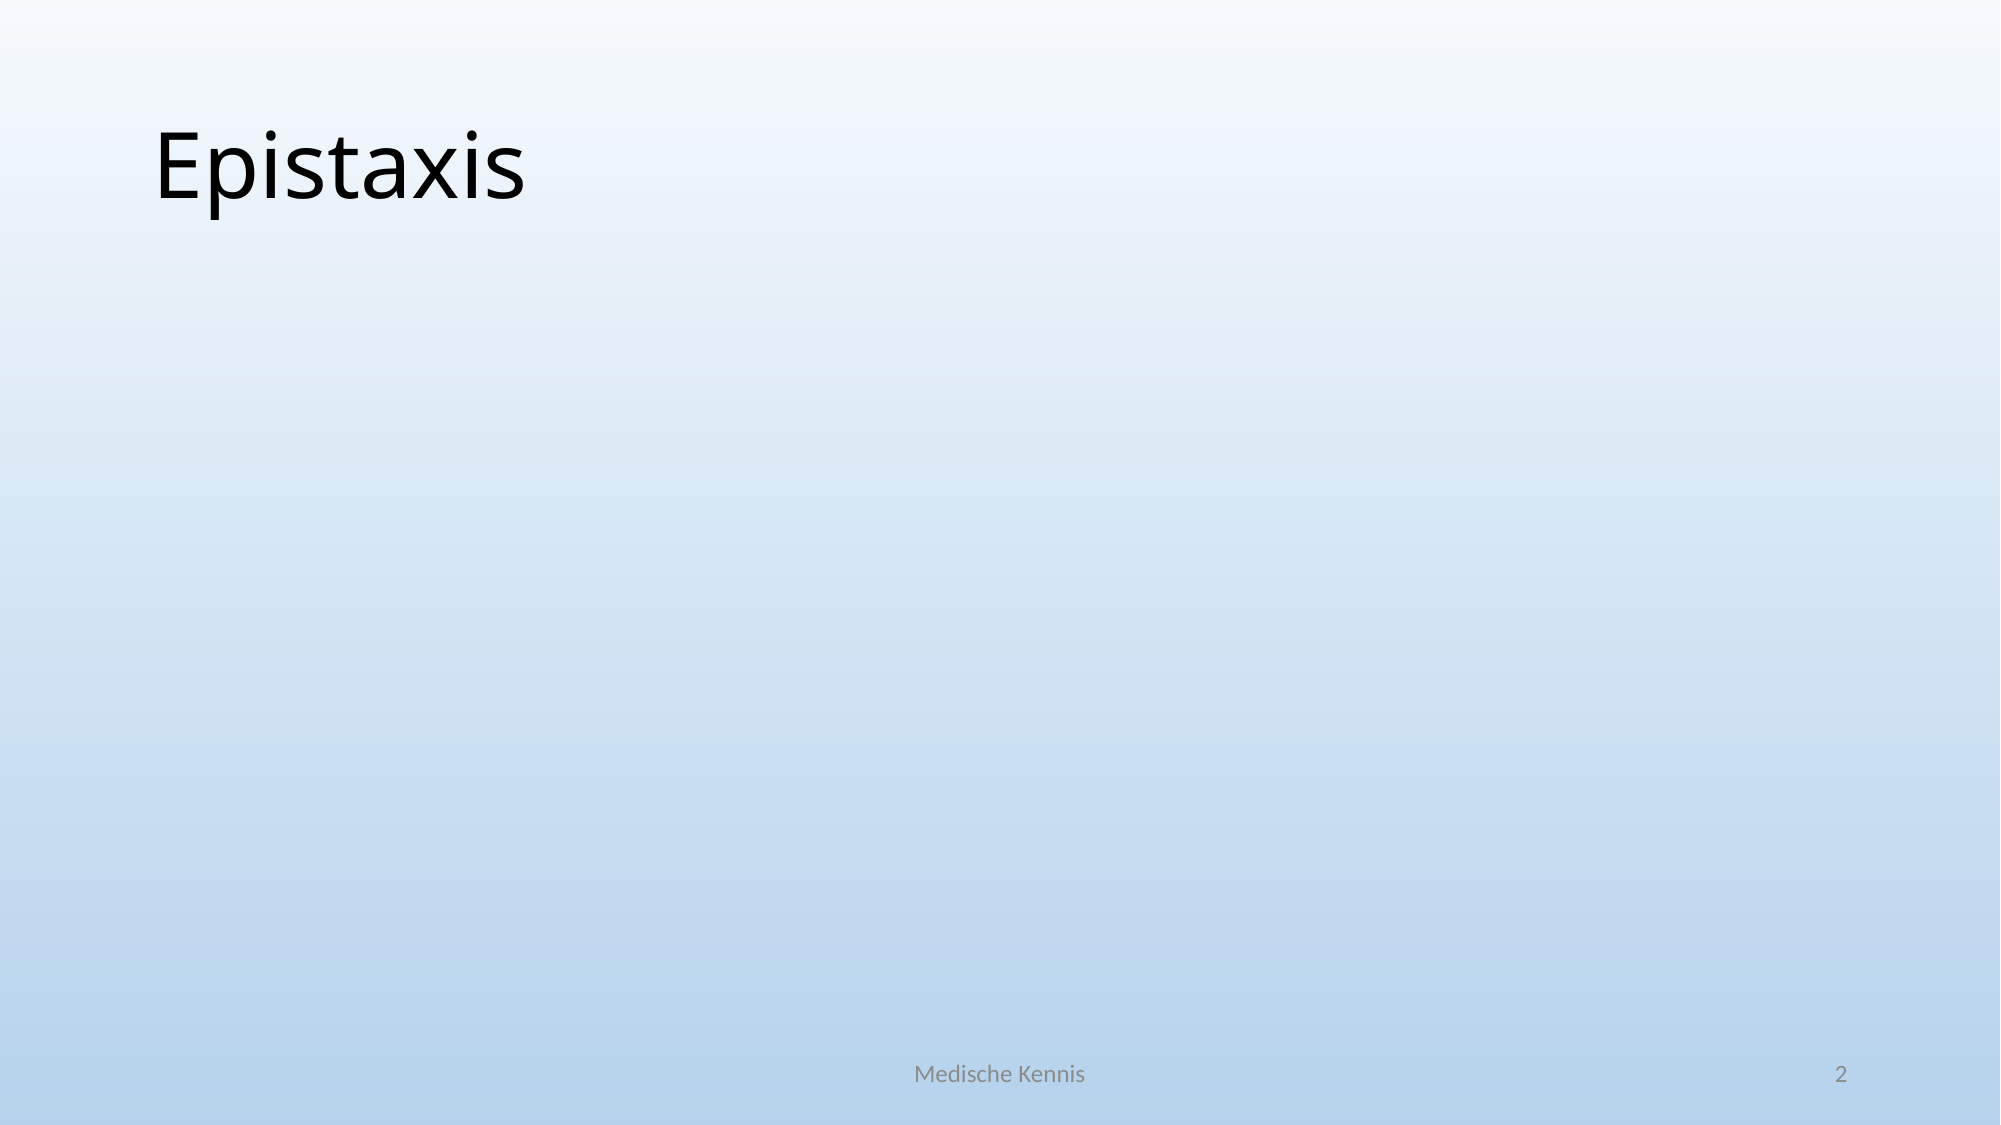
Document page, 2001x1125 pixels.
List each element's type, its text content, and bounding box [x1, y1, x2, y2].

title Epistaxis [137, 59, 1863, 278]
footer Medische Kennis [662, 1042, 1338, 1103]
slide_number 2 [1412, 1042, 1863, 1103]
